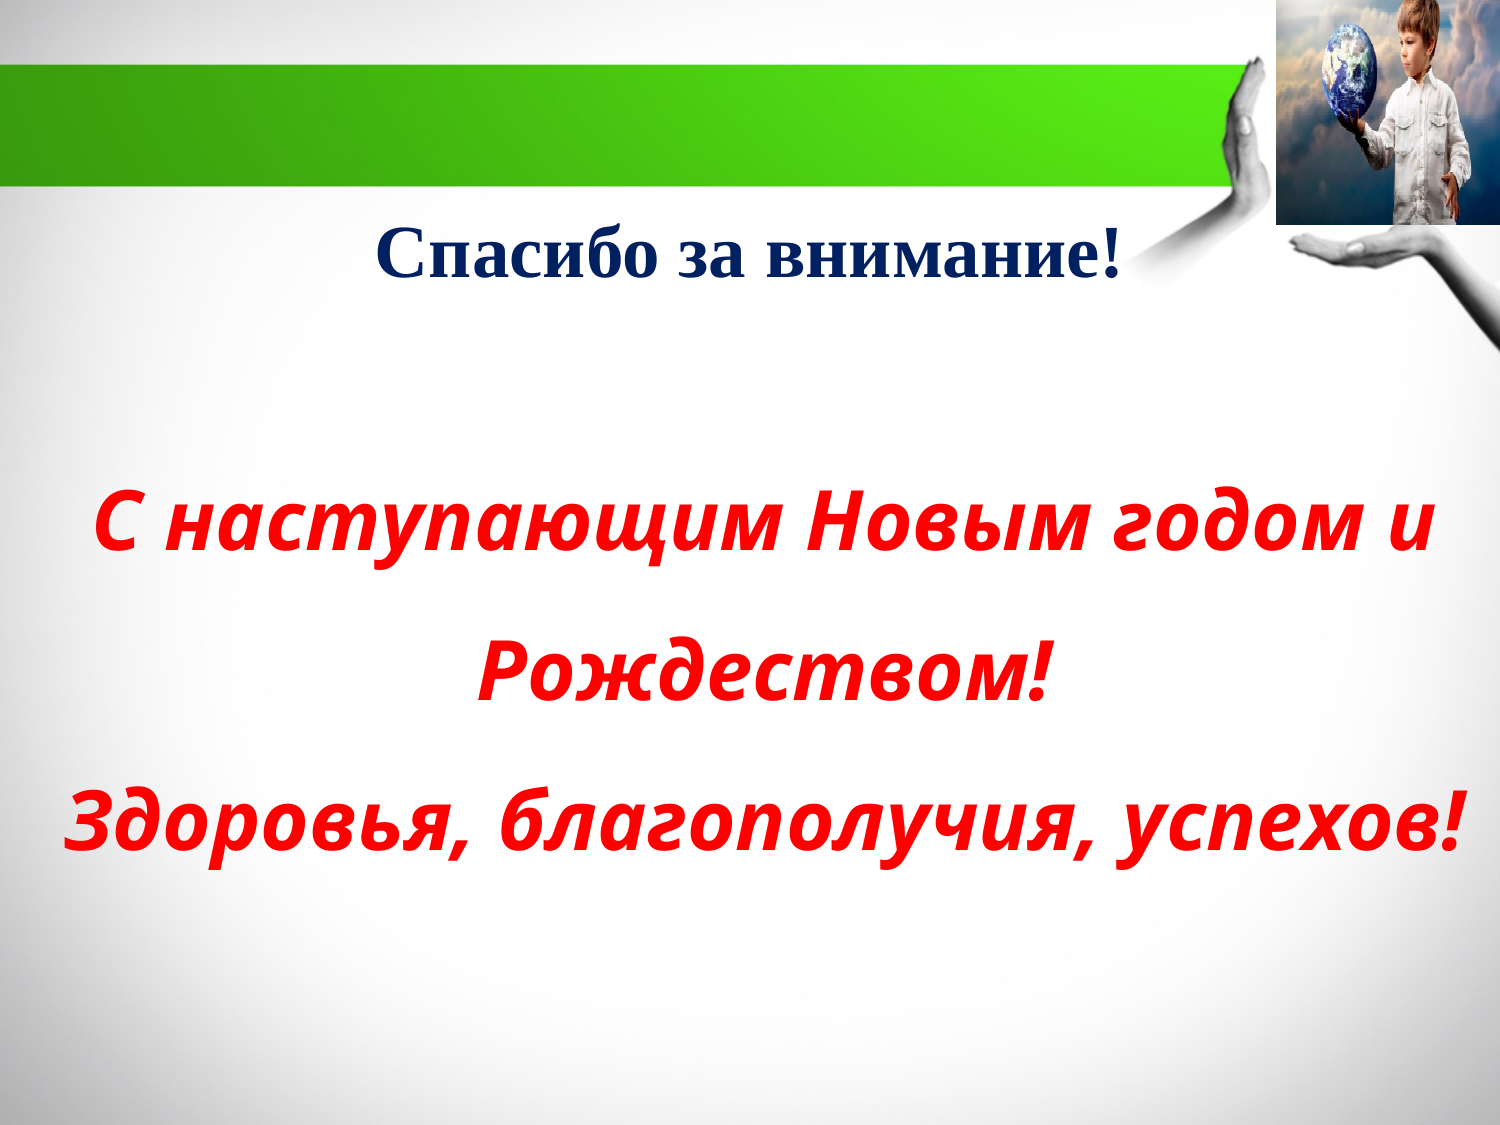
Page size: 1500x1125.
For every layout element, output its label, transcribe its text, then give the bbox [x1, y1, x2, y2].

picture [0, 0, 1500, 226]
picture [0, 374, 1500, 1125]
title Спасибо за внимание! [0, 30, 1500, 374]
subtitle С наступающим Новым годом и Рождеством! Здоровья, благополучия, успехов! [29, 410, 1500, 1059]
